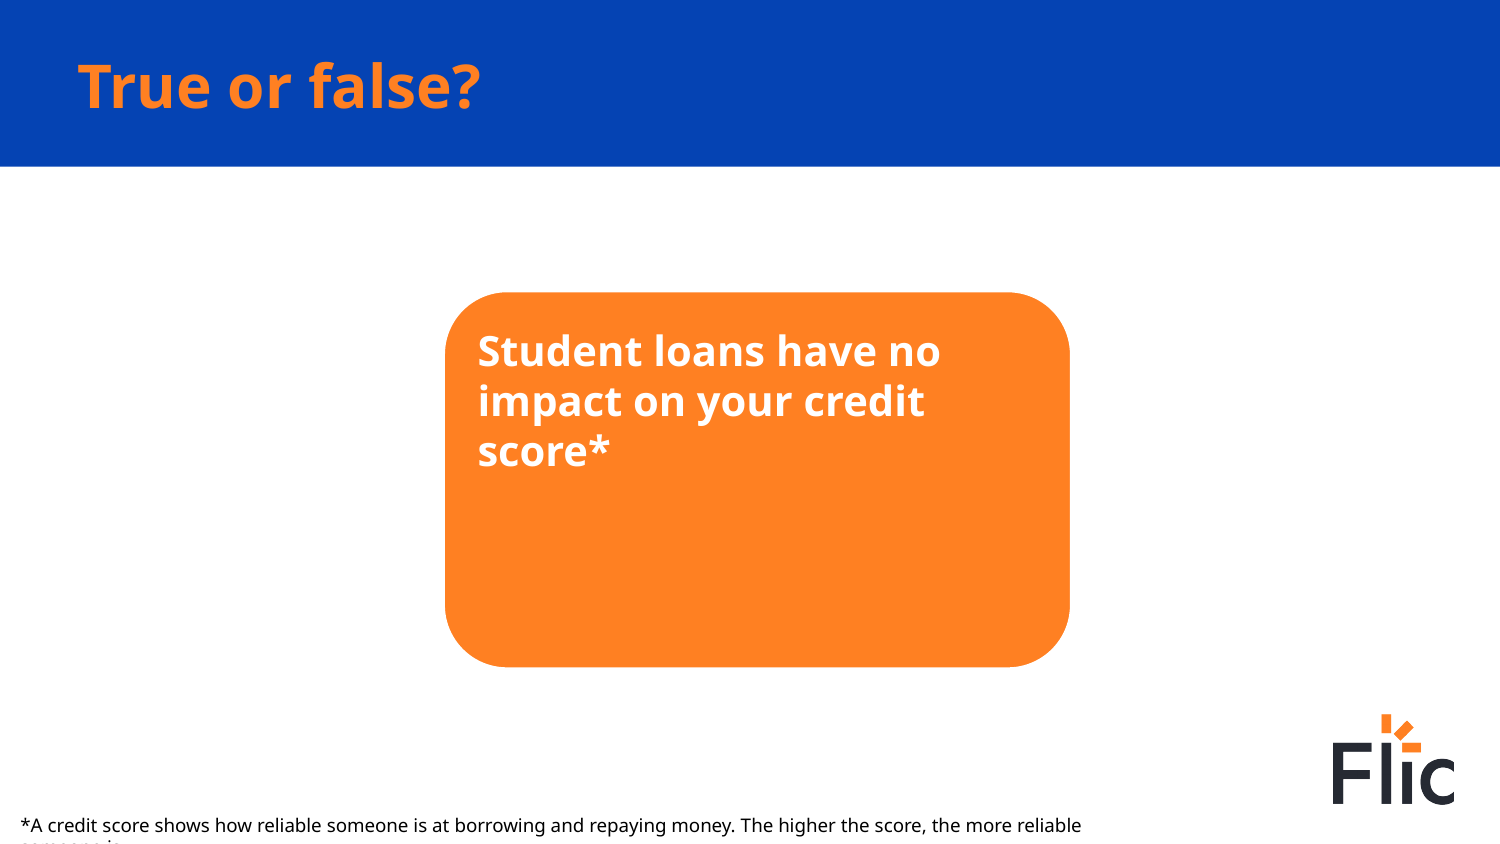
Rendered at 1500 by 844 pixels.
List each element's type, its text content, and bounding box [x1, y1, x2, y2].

text_box Student loans have no impact on your credit score* [444, 291, 1071, 669]
text_box *A credit score shows how reliable someone is at borrowing and repaying money. The higher the score, the more reliable someone is. [5, 798, 1107, 844]
title True or false? [62, 41, 998, 127]
picture [1333, 714, 1454, 805]
